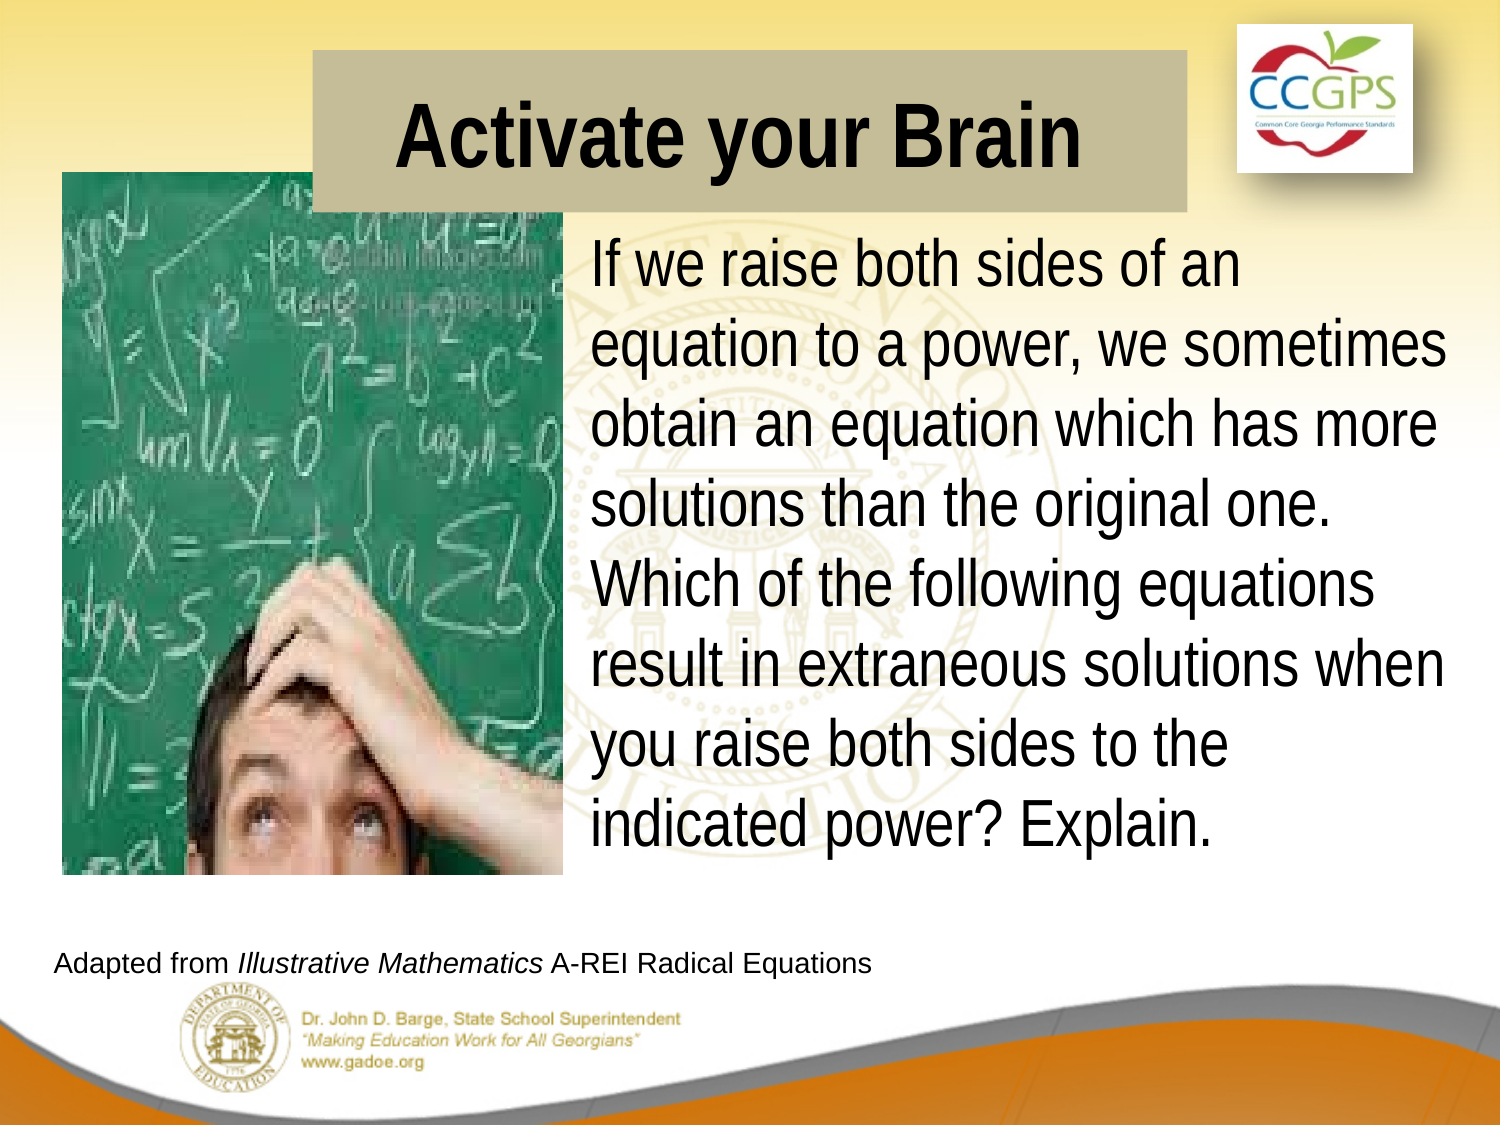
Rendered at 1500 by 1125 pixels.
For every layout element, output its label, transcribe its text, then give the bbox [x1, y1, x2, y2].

picture [0, 0, 1500, 1125]
title Activate your Brain [312, 49, 1188, 213]
subtitle If we raise both sides of an equation to a power, we sometimes obtain an equation which has more solutions than the original one. Which of the following equations result in extraneous solutions when you raise both sides to the indicated power? Explain. [574, 212, 1476, 976]
text_box Adapted from Illustrative Mathematics A-REI Radical Equations [38, 936, 888, 987]
